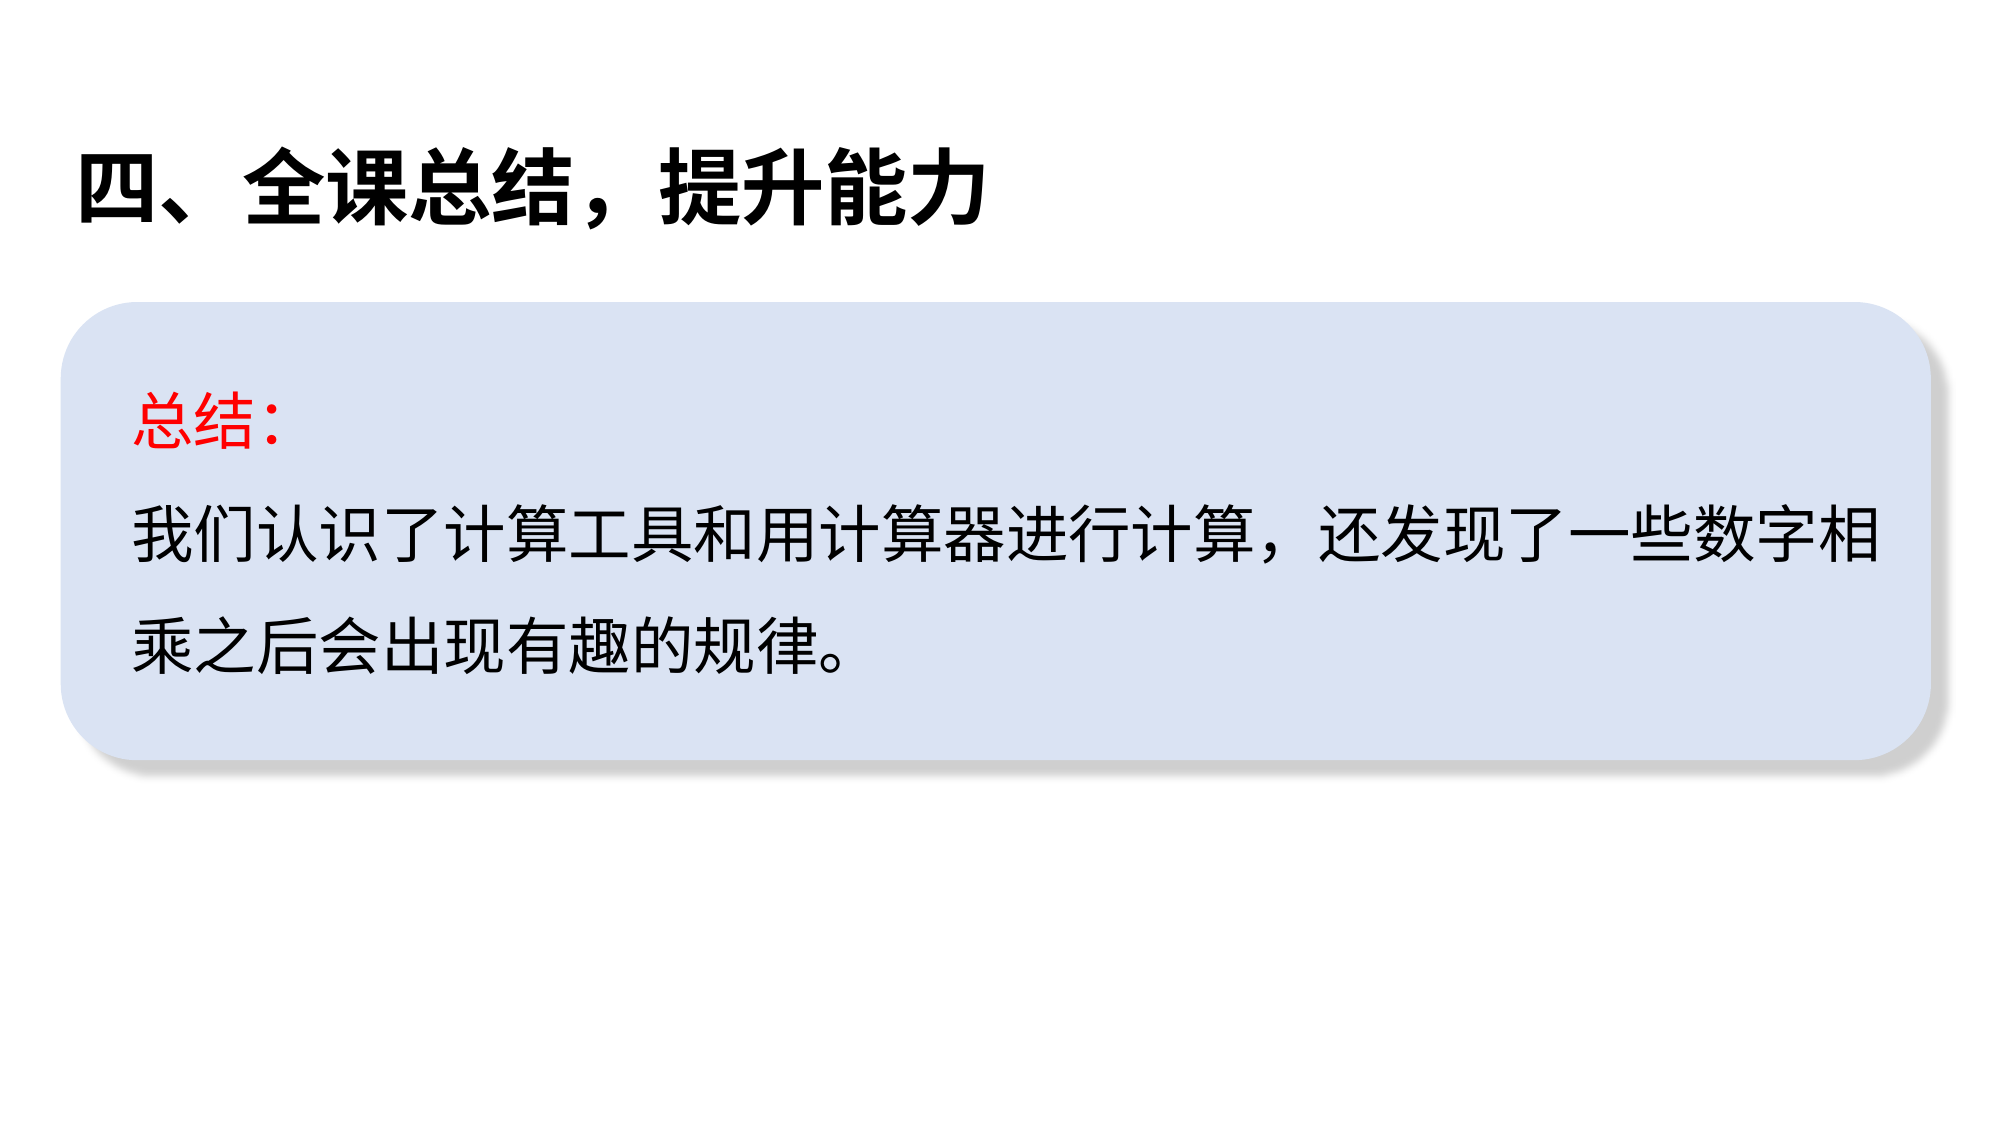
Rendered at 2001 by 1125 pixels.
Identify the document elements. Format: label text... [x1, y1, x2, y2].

title 四、全课总结，提升能力 [60, 115, 1067, 256]
text_box [59, 300, 1932, 762]
text_box 总结： 我们认识了计算工具和用计算器进行计算，还发现了一些数字相乘之后会出现有趣的规律。 [116, 337, 1912, 690]
